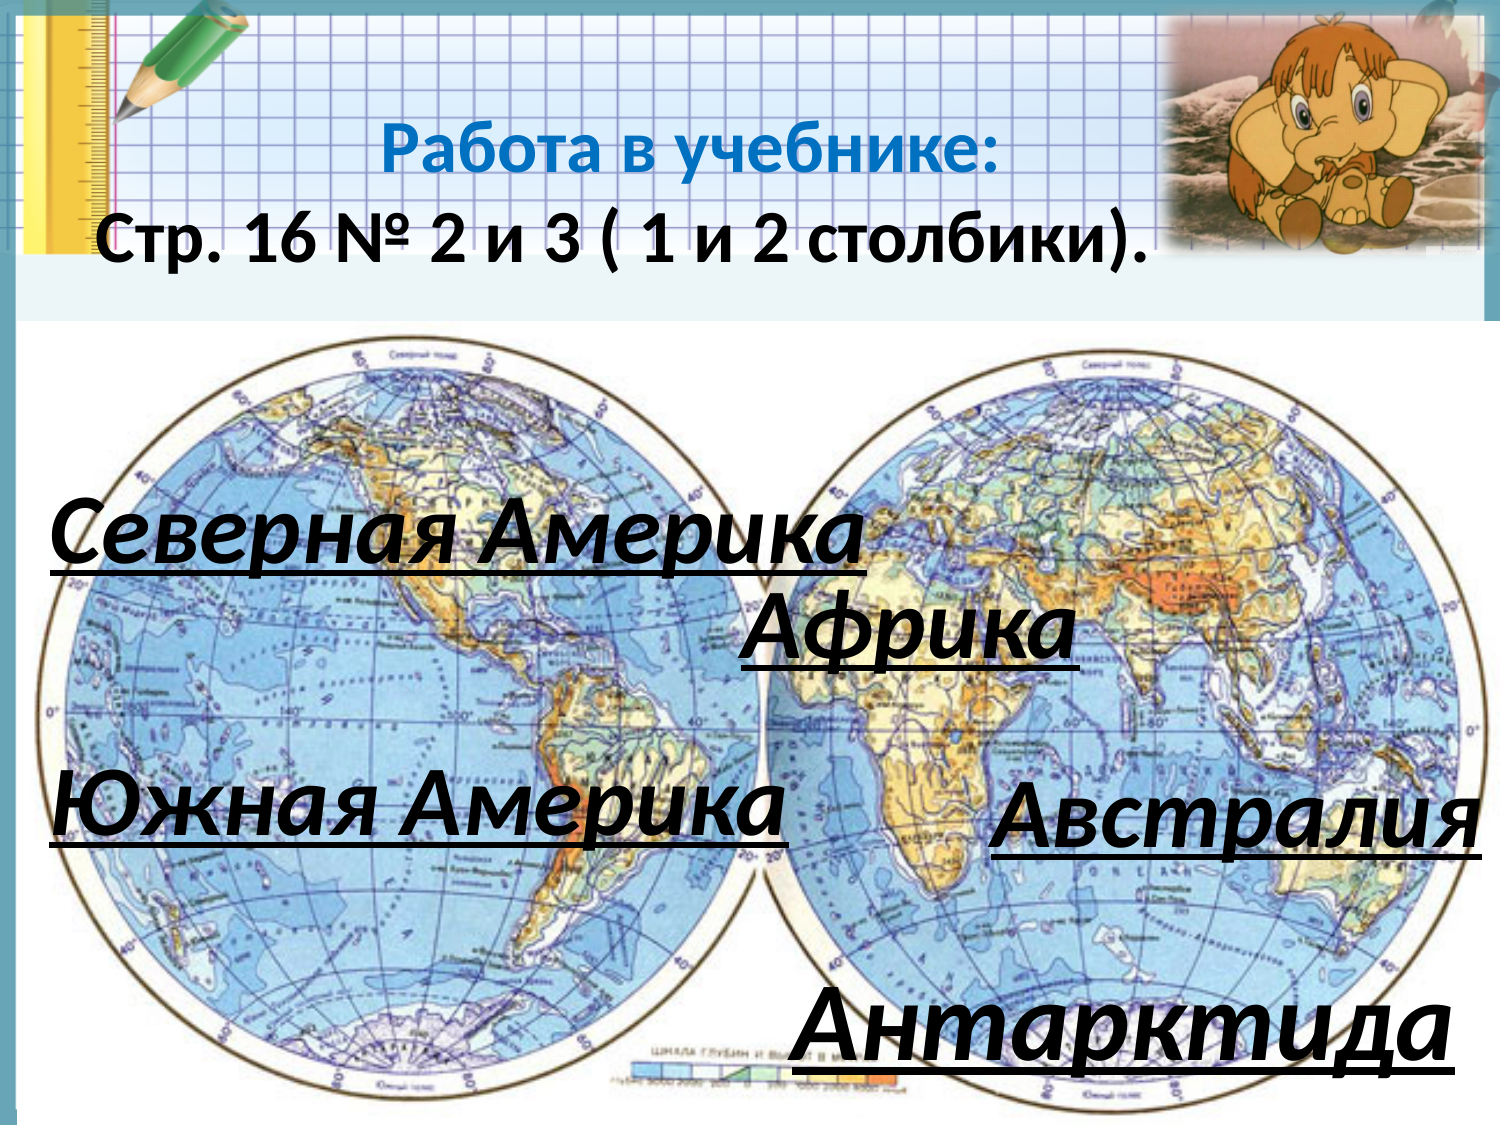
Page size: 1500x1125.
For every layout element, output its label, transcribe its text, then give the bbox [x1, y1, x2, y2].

picture [16, 0, 1500, 265]
text_box Работа в учебнике: Стр. 16 № 2 и 3 ( 1 и 2 столбики). [41, 89, 1223, 319]
picture [17, 320, 1500, 1125]
